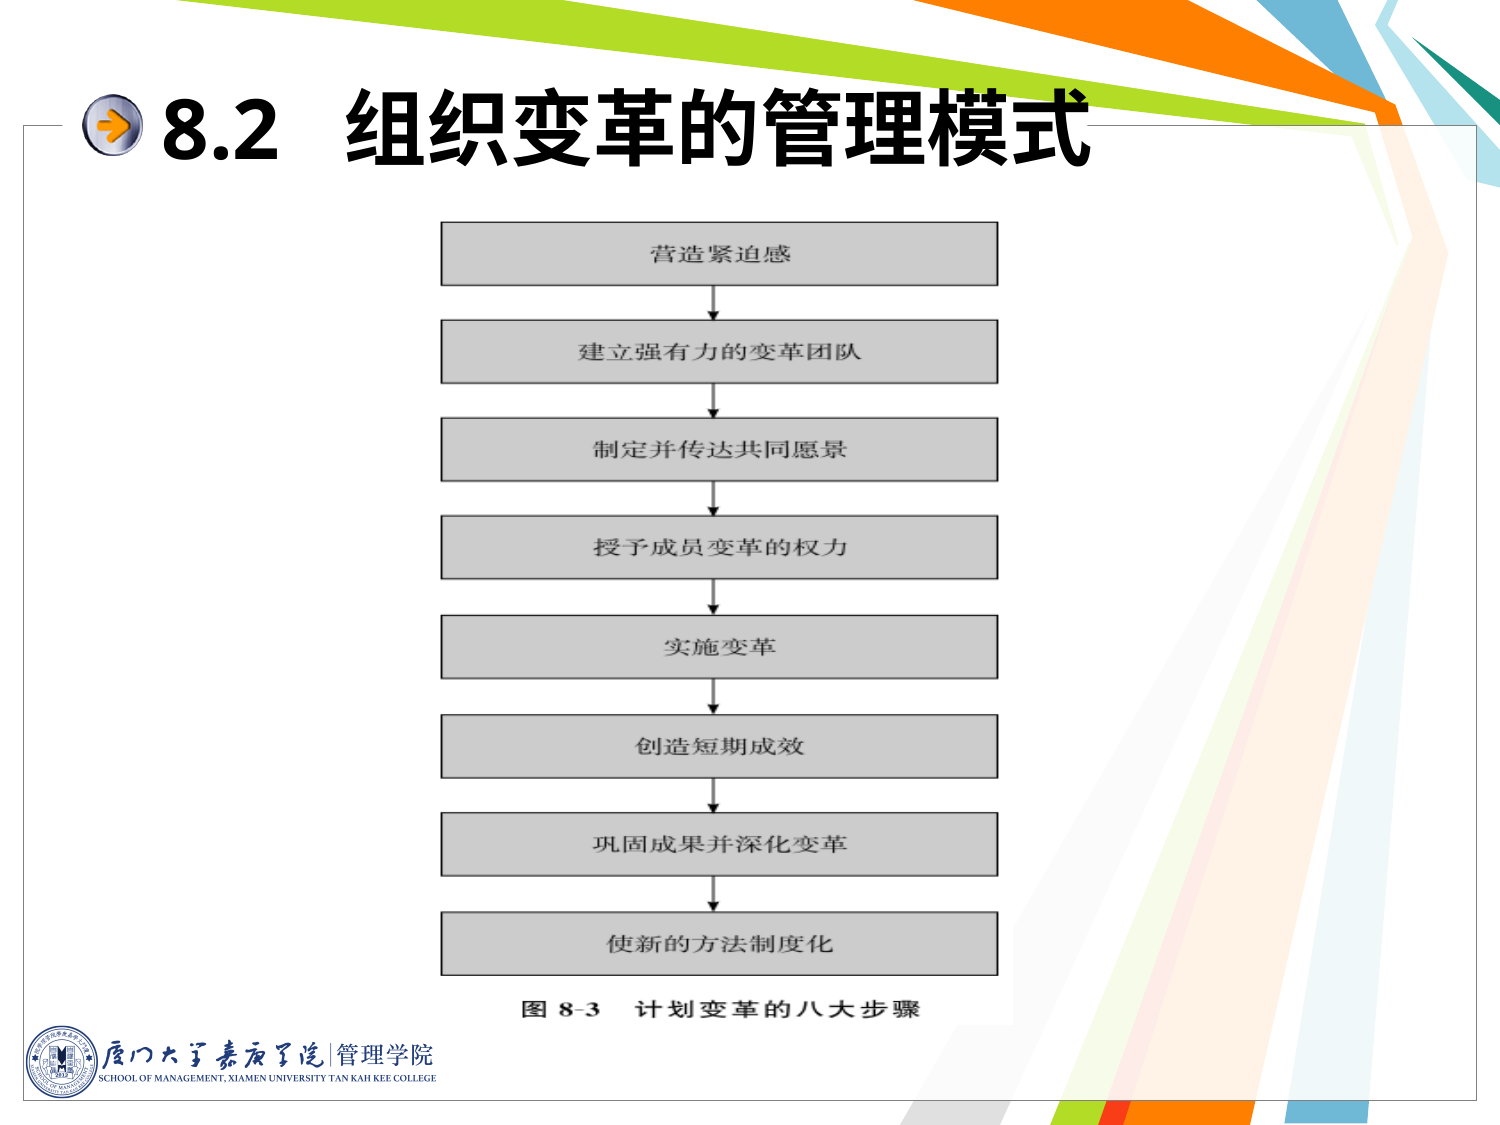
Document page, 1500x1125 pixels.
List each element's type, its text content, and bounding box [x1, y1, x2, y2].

picture [24, 204, 1013, 1100]
title 8.2 组织变革的管理模式 [125, 32, 1159, 220]
picture [82, 94, 125, 156]
